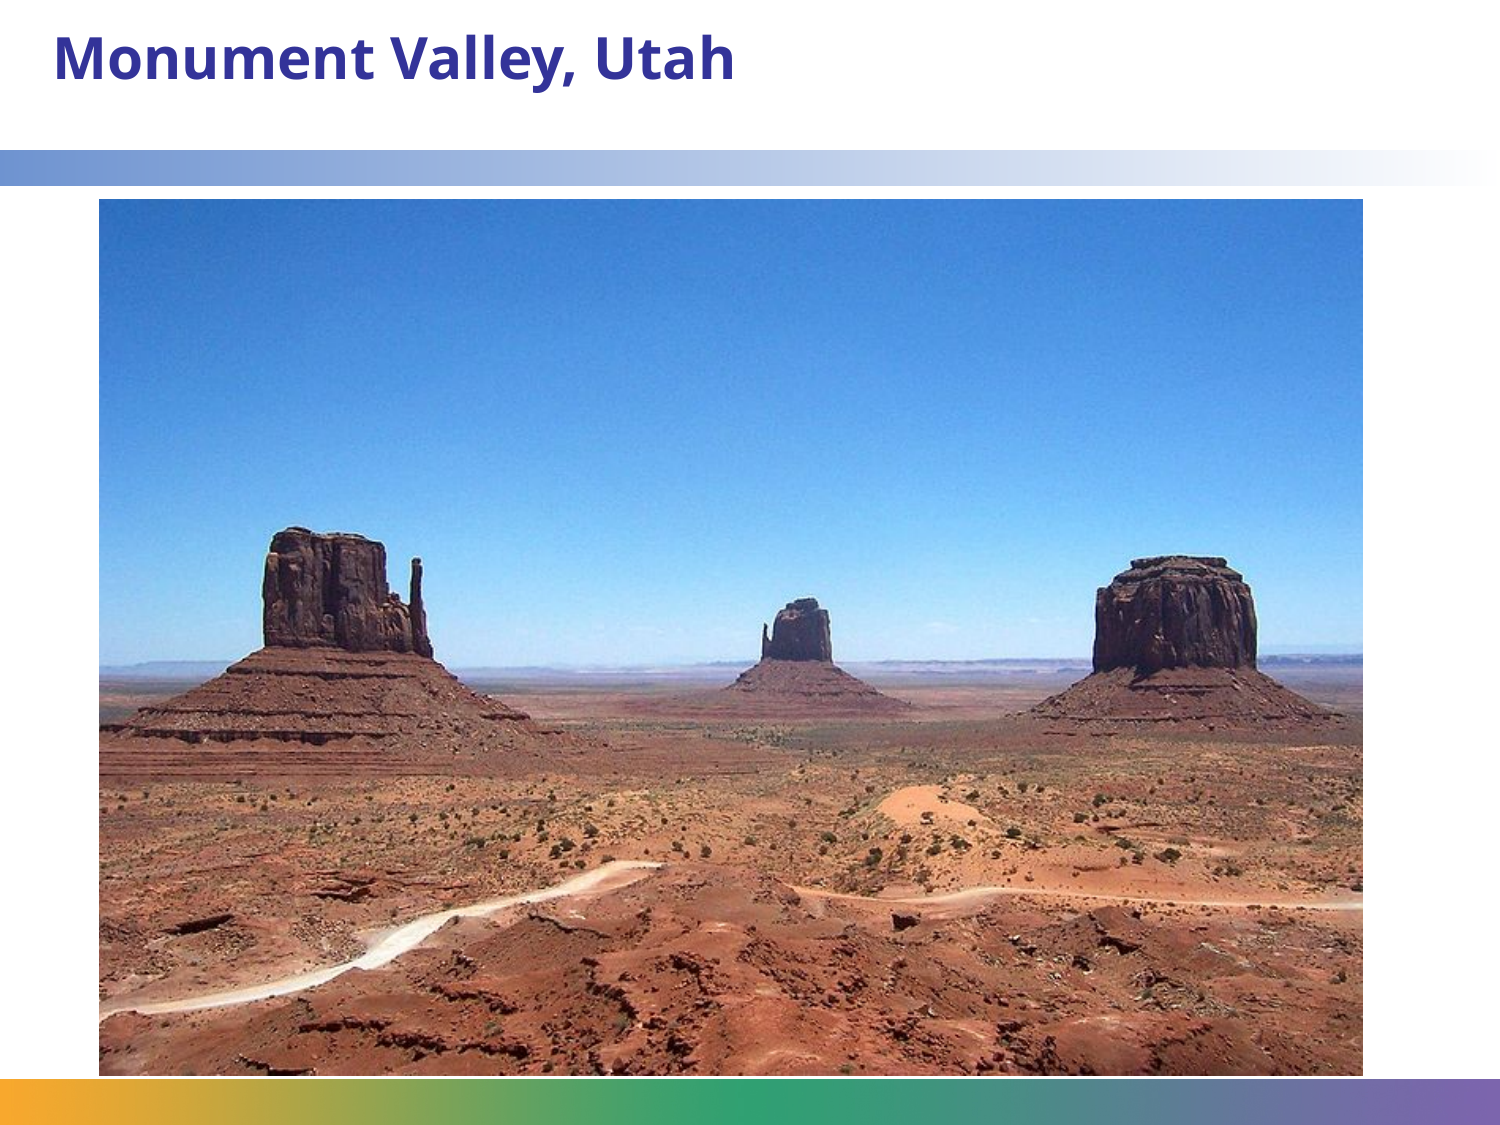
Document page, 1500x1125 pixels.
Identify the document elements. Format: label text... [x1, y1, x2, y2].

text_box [99, 199, 1363, 1077]
title Monument Valley, Utah [37, 0, 1113, 126]
picture [0, 1079, 1500, 1125]
